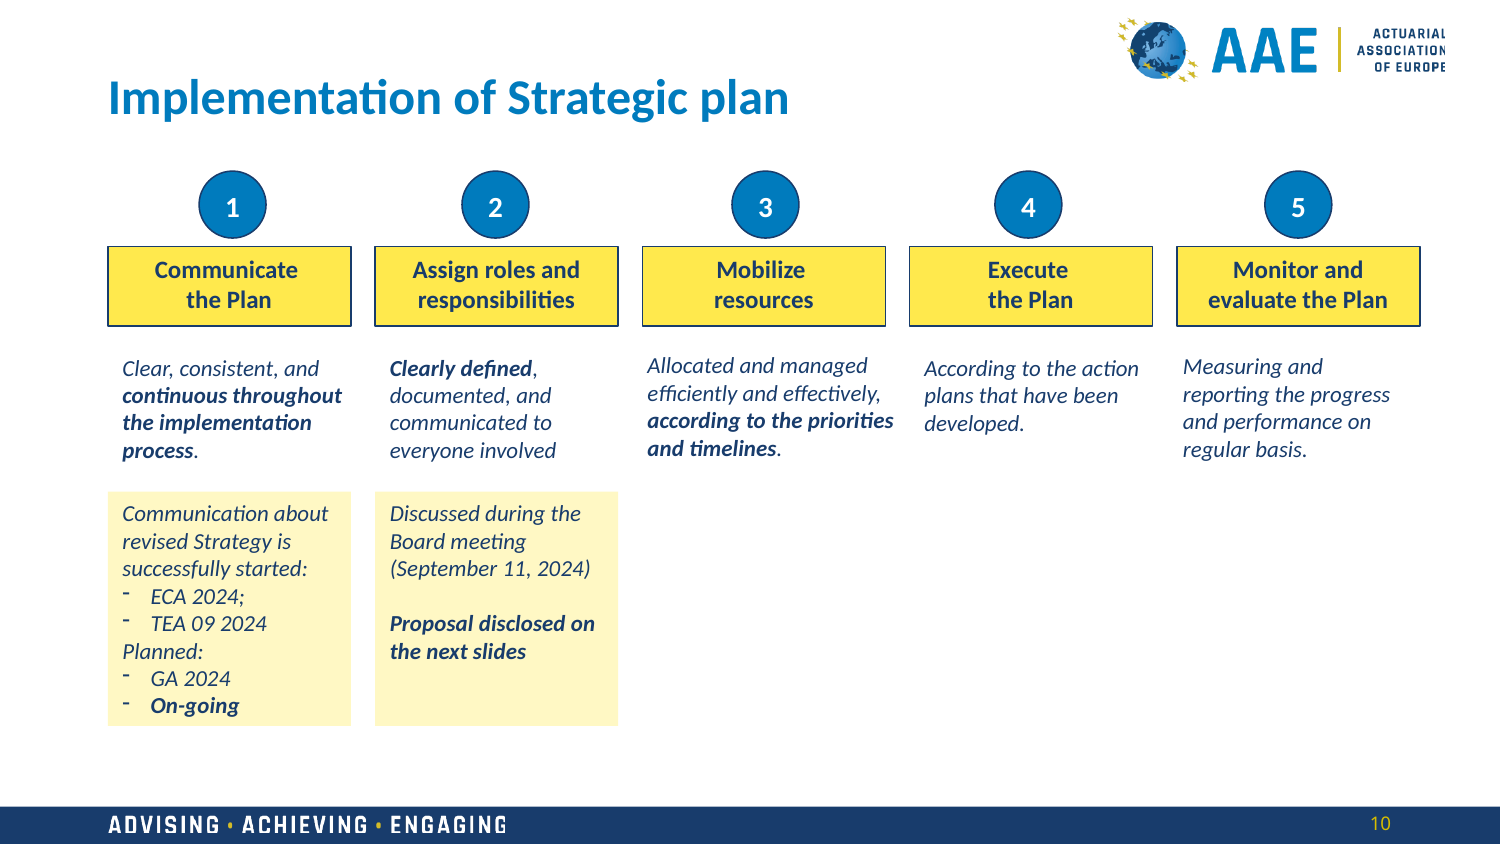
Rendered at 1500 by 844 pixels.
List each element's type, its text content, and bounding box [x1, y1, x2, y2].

text_box 3 [731, 171, 799, 239]
text_box Execute the Plan [909, 246, 1153, 327]
text_box 1 [199, 171, 267, 239]
slide_number 10 [1102, 809, 1392, 842]
text_box Measuring and reporting the progress and performance on regular basis. [1168, 344, 1424, 470]
text_box Discussed during the Board meeting (September 11, 2024) Proposal disclosed on the next slides [375, 491, 619, 726]
text_box According to the action plans that have been developed. [909, 345, 1168, 443]
text_box Allocated and managed efficiently and effectively, according to the priorities and timelines. [632, 343, 911, 469]
text_box Clearly defined, documented, and communicated to everyone involved [375, 345, 631, 471]
text_box Communicate the Plan [107, 246, 351, 327]
text_box Monitor and evaluate the Plan [1176, 246, 1420, 327]
text_box Communication about revised Strategy is successfully started: ECA 2024; TEA 09 2024 Planned: GA 2024 On-going [107, 491, 351, 726]
text_box 5 [1264, 171, 1332, 239]
title Implementation of Strategic plan [107, 54, 1393, 135]
text_box Clear, consistent, and continuous throughout the implementation process. [107, 345, 375, 471]
text_box Assign roles and responsibilities [375, 246, 619, 327]
text_box Mobilize resources [642, 246, 886, 327]
text_box 4 [994, 171, 1062, 239]
text_box 2 [461, 171, 529, 239]
